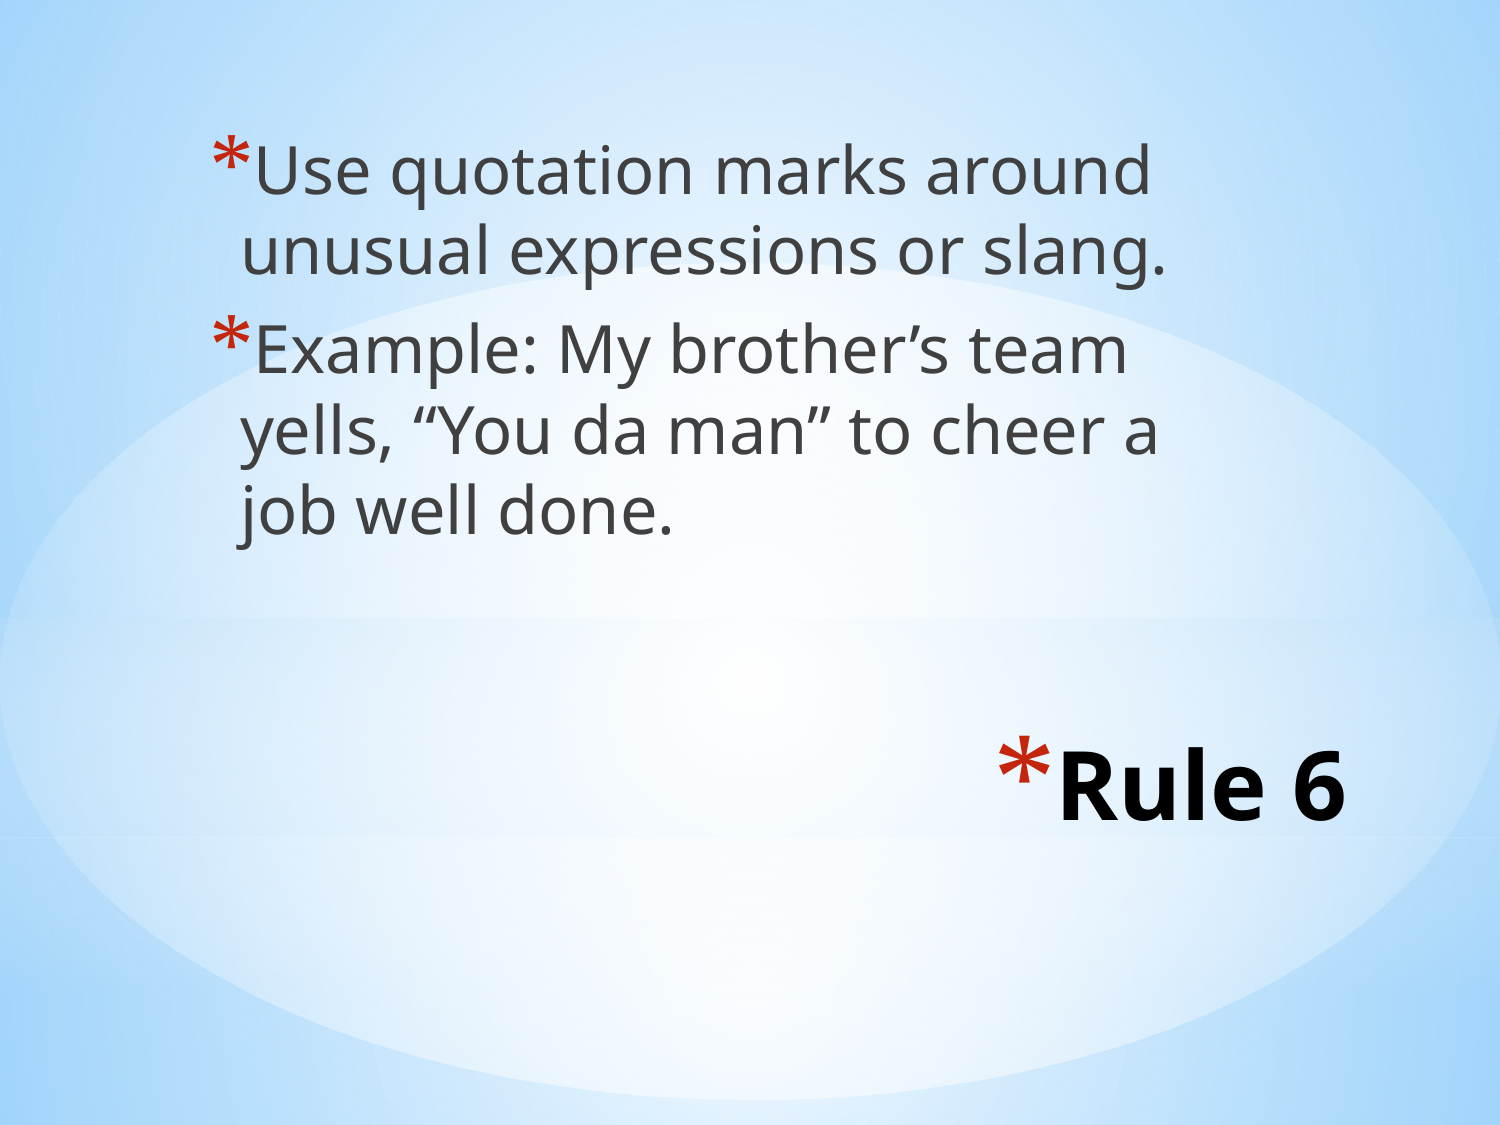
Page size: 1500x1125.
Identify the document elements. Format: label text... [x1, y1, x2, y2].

list Use quotation marks around unusual expressions or slang. Example: My brother’s team yells, “You da man” to cheer a job well done. [187, 120, 1238, 690]
title Rule 6 [294, 717, 1363, 905]
